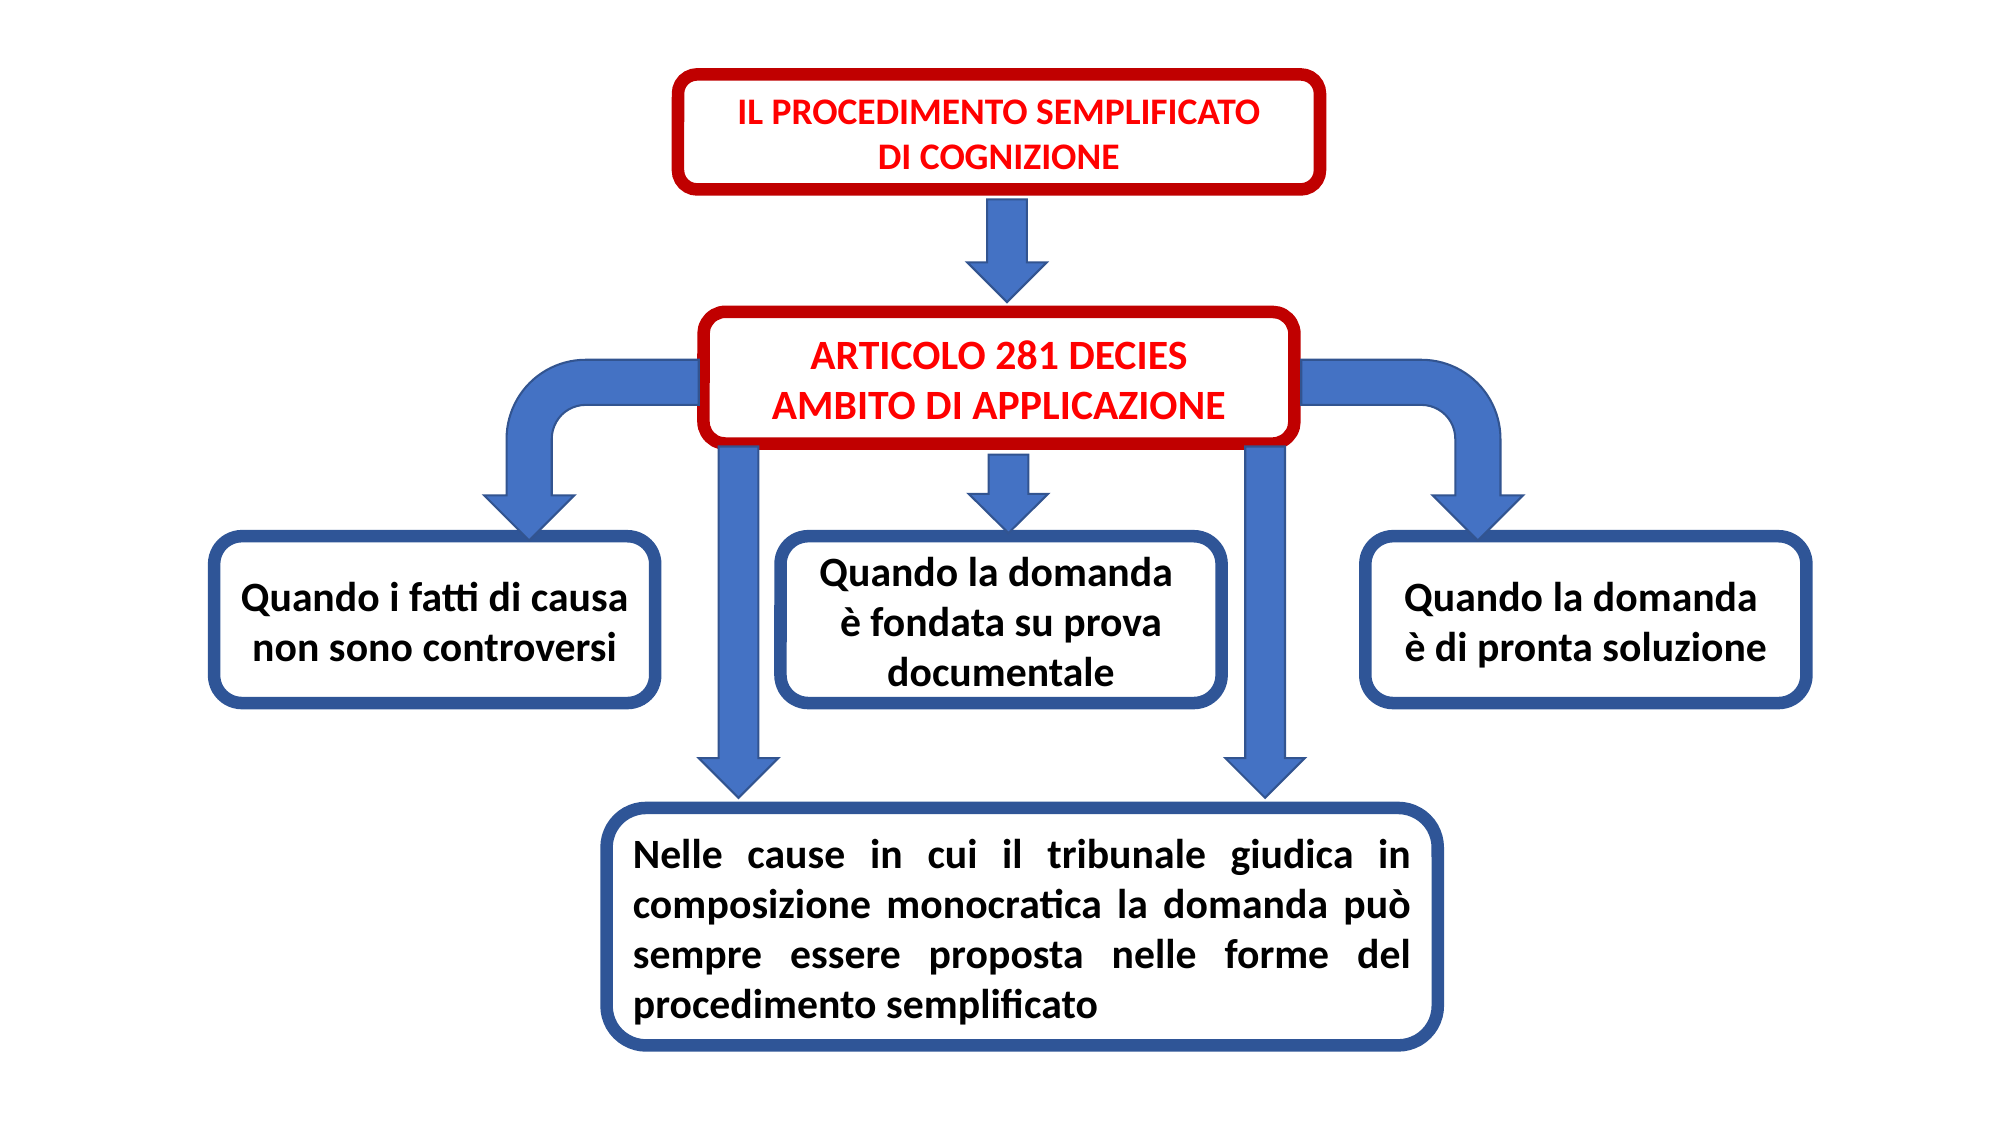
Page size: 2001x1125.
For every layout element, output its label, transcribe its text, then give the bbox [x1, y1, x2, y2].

text_box Quando la domanda è di pronta soluzione [1364, 535, 1808, 705]
text_box Quando la domanda è fondata su prova documentale [779, 535, 1223, 705]
text_box [481, 358, 700, 542]
text_box [1300, 358, 1526, 542]
text_box [696, 445, 781, 800]
text_box IL PROCEDIMENTO SEMPLIFICATO DI COGNIZIONE [676, 73, 1322, 191]
text_box [1222, 445, 1308, 800]
text_box Quando i fatti di causa non sono controversi [213, 535, 657, 705]
text_box [964, 198, 1050, 304]
text_box Nelle cause in cui il tribunale giudica in composizione monocratica la domanda può sempre essere proposta nelle forme del procedimento semplificato [605, 806, 1439, 1047]
text_box ARTICOLO 281 DECIES AMBITO DI APPLICAZIONE [702, 310, 1296, 445]
text_box [966, 453, 1051, 535]
